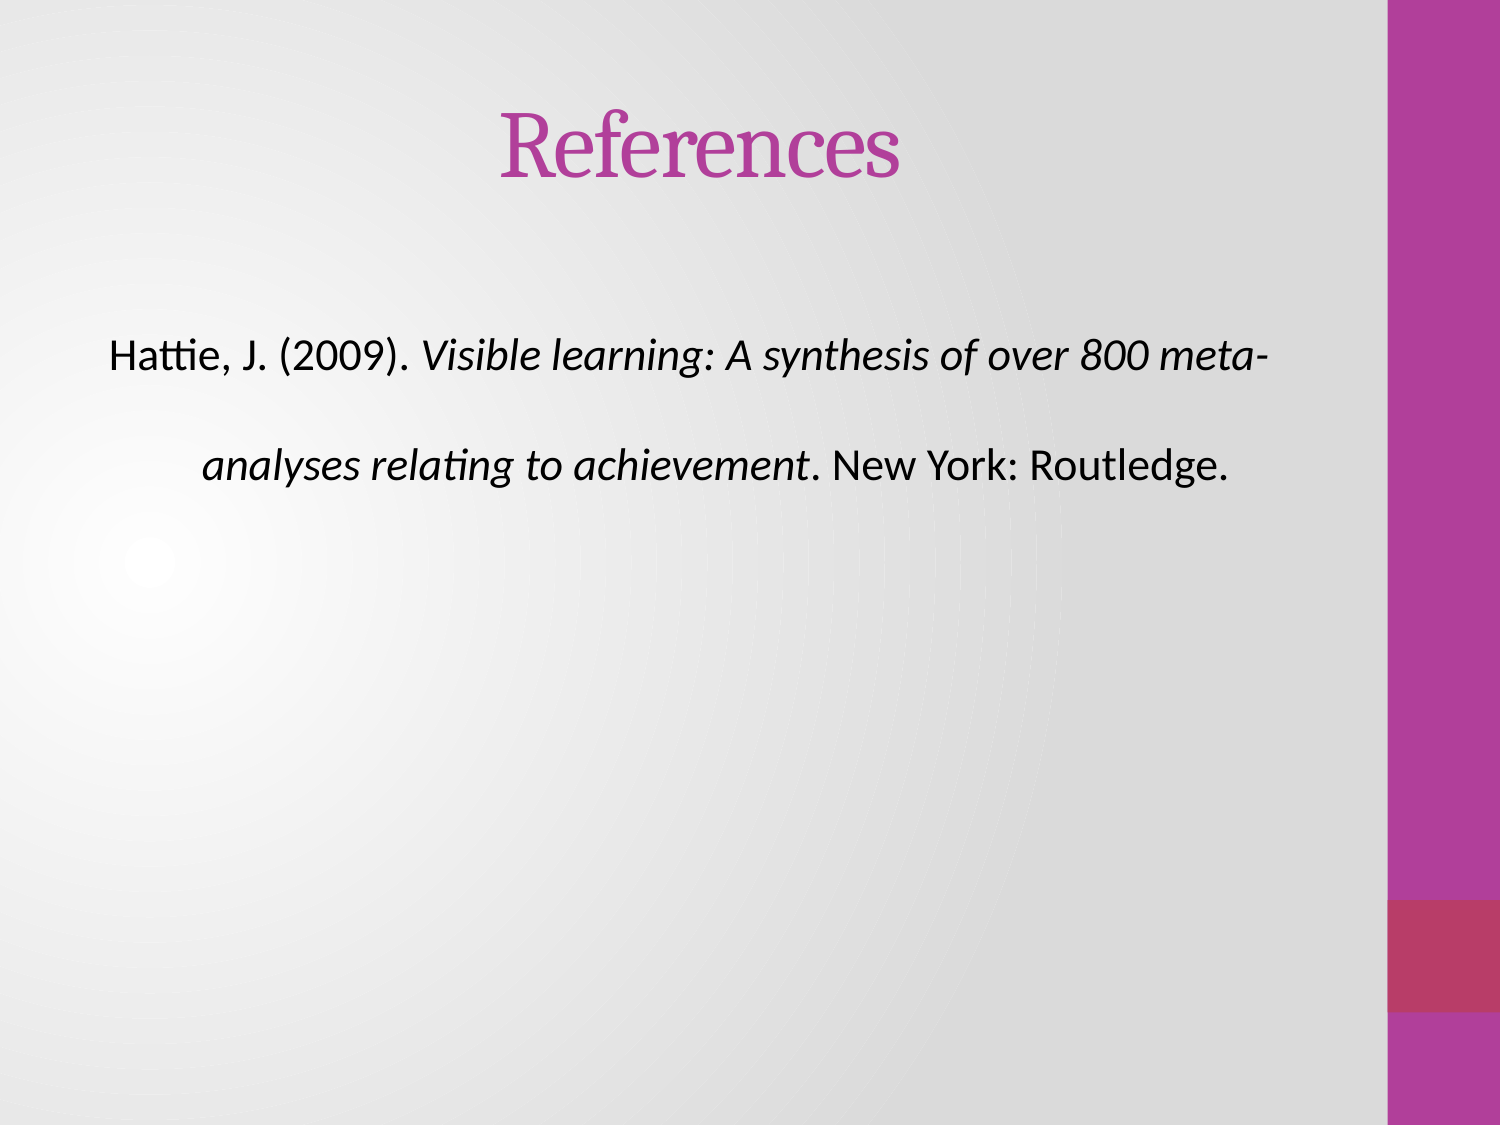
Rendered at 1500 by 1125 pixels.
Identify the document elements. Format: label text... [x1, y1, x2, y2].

title References [75, 45, 1325, 233]
list Hattie, J. (2009). Visible learning: A synthesis of over 800 meta-analyses relating to achievement. New York: Routledge. [75, 262, 1325, 1050]
